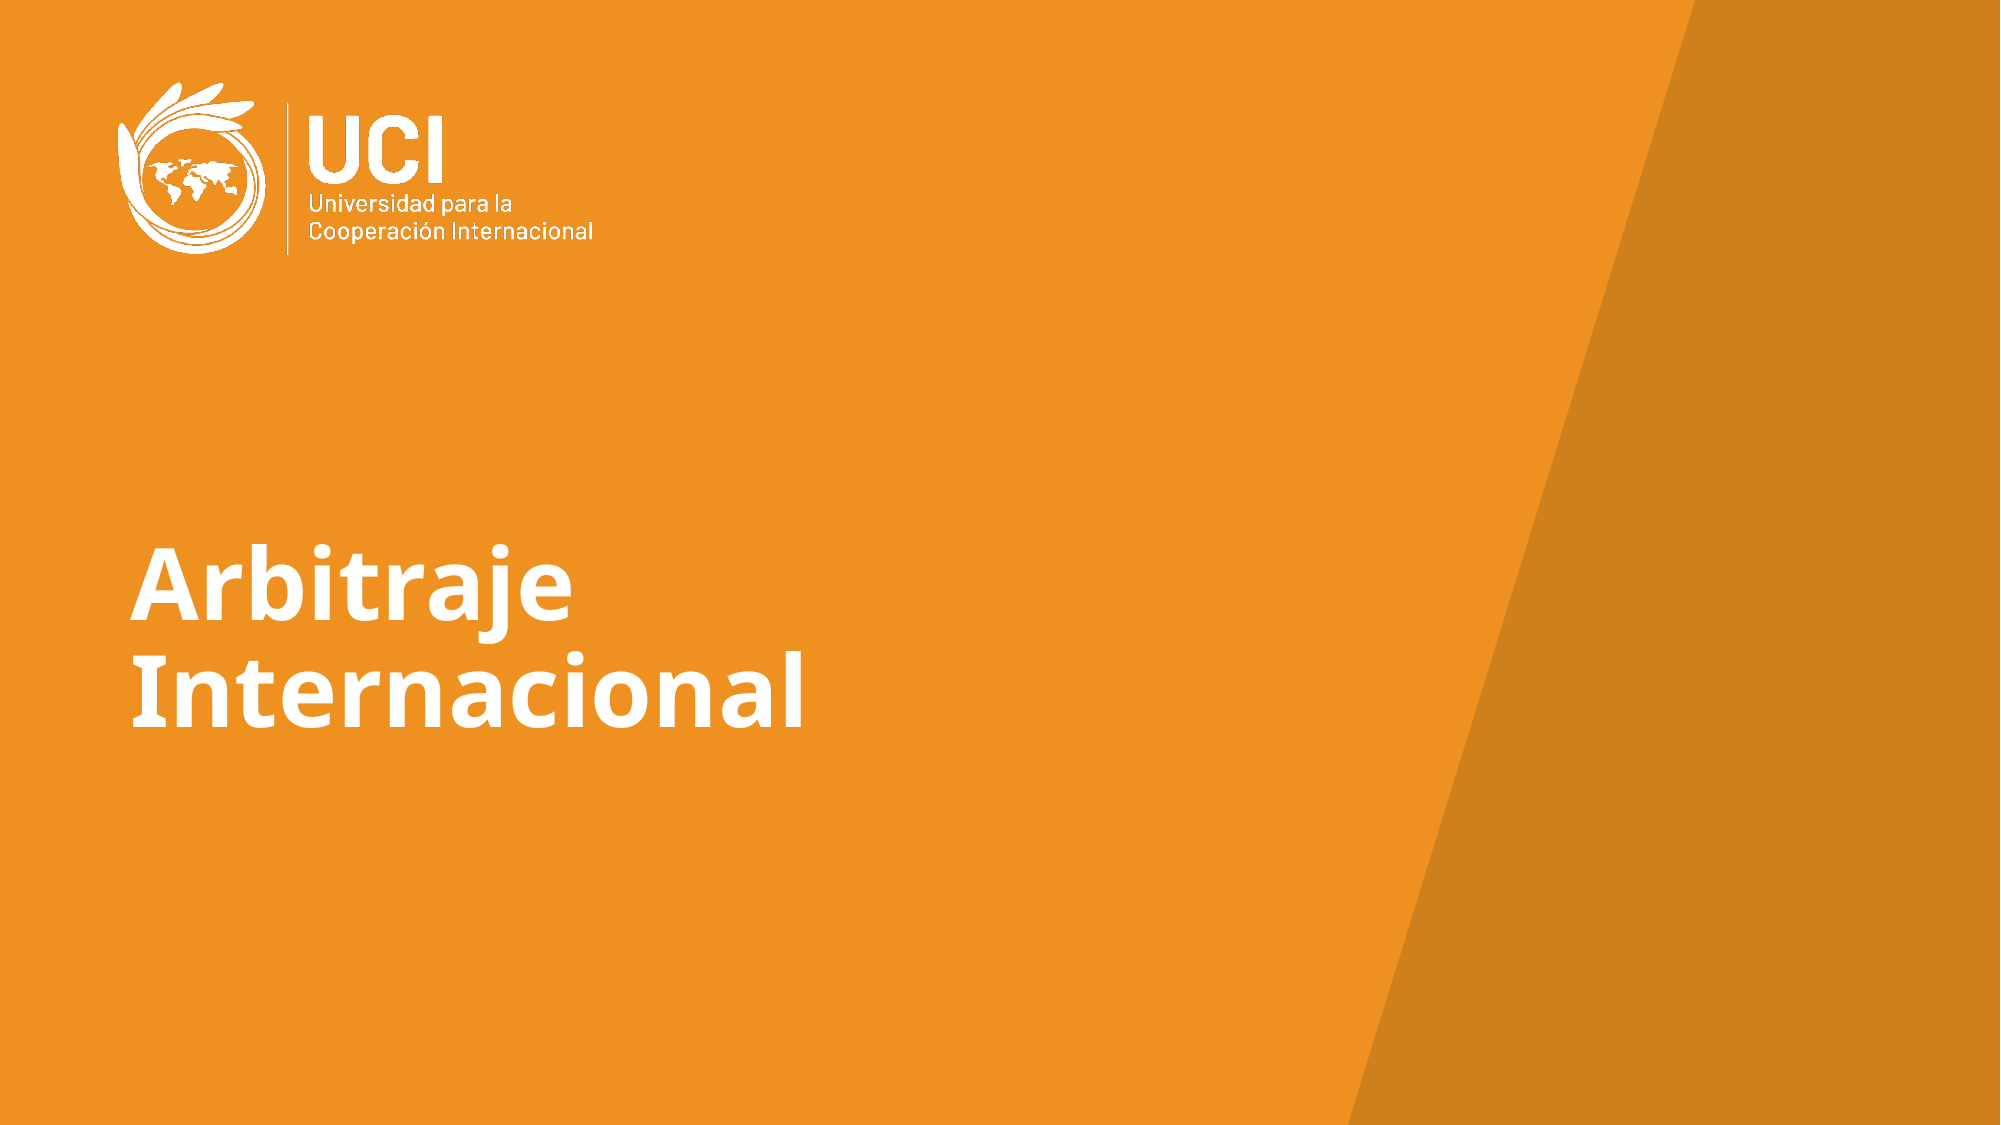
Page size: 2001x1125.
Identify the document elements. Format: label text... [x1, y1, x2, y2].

picture [90, 47, 618, 289]
text_box Arbitraje Internacional [115, 365, 1260, 758]
text_box [1346, 0, 2000, 1125]
